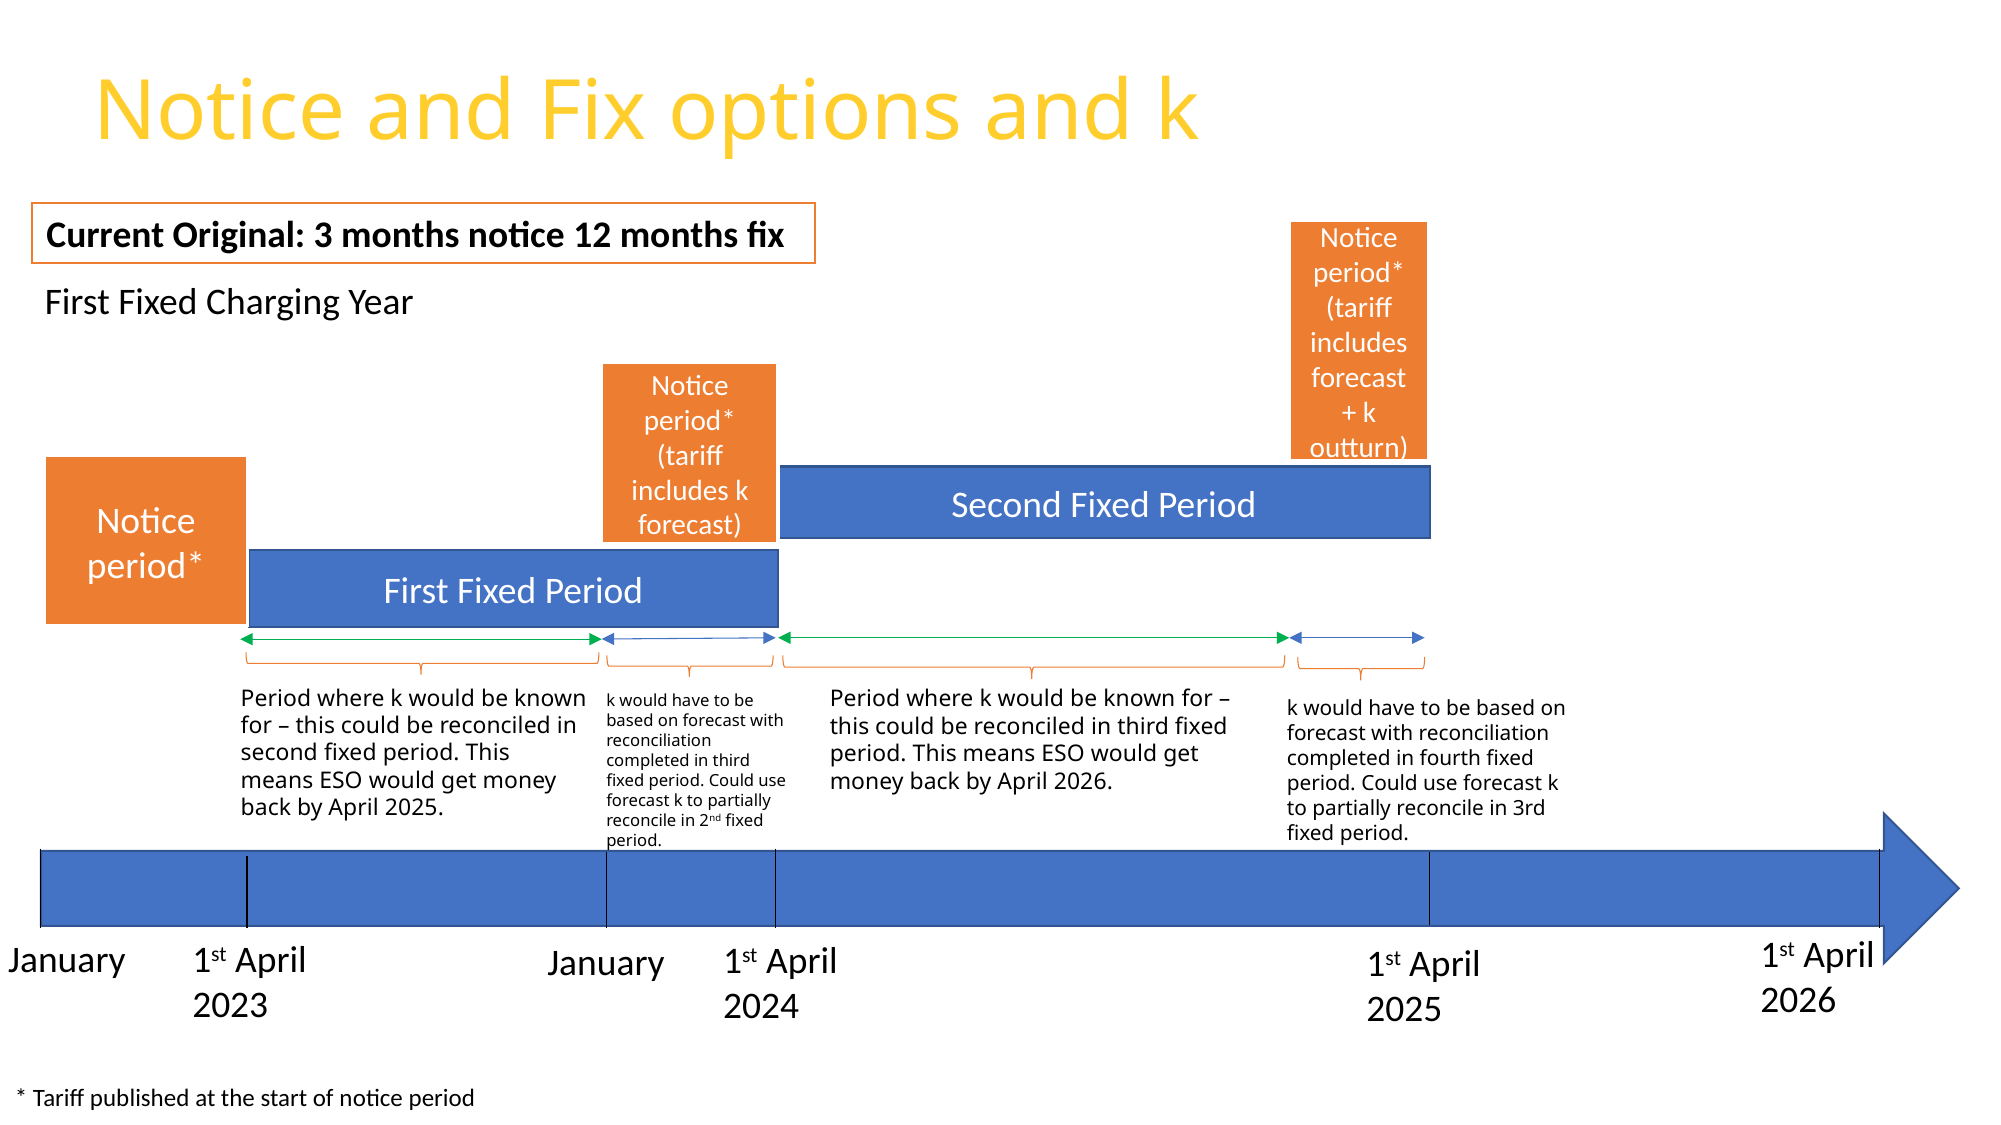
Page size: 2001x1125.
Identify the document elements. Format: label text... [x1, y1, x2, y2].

text_box Period where k would be known for – this could be reconciled in second fixed period. This means ESO would get money back by April 2025. [225, 675, 602, 828]
title Notice and Fix options and k [78, 28, 1922, 198]
text_box * Tariff published at the start of notice period [0, 1074, 721, 1119]
text_box Current Original: 3 months notice 12 months fix [31, 202, 816, 264]
text_box January [0, 927, 141, 988]
text_box First Fixed Period [248, 549, 779, 628]
text_box k would have to be based on forecast with reconciliation completed in fourth fixed period. Could use forecast k to partially reconcile in 3rd fixed period. [1272, 687, 1583, 853]
text_box [782, 655, 1286, 679]
text_box [606, 655, 774, 677]
text_box [607, 858, 775, 927]
text_box [1880, 810, 1961, 945]
text_box Notice period* (tariff includes forecast + k outturn) [1288, 219, 1430, 462]
text_box [1297, 656, 1426, 681]
text_box [776, 849, 1879, 927]
text_box [245, 652, 600, 675]
text_box k would have to be based on forecast with reconciliation completed in third fixed period. Could use forecast k to partially reconcile in 2nd fixed period. [591, 682, 807, 858]
text_box 1st April 2025 [1351, 931, 1508, 1037]
text_box Period where k would be known for – this could be reconciled in third fixed period. This means ESO would get money back by April 2026. [815, 676, 1266, 802]
text_box Notice period* (tariff includes k forecast) [600, 361, 780, 546]
text_box Notice period* [43, 454, 249, 627]
text_box January [532, 930, 680, 991]
text_box 1st April 2024 [708, 928, 857, 1034]
text_box 1st April 2023 [177, 927, 322, 1033]
text_box Second Fixed Period [780, 465, 1431, 539]
text_box First Fixed Charging Year [30, 269, 429, 330]
text_box 1st April 2026 [1745, 922, 1904, 1028]
text_box [41, 849, 606, 927]
